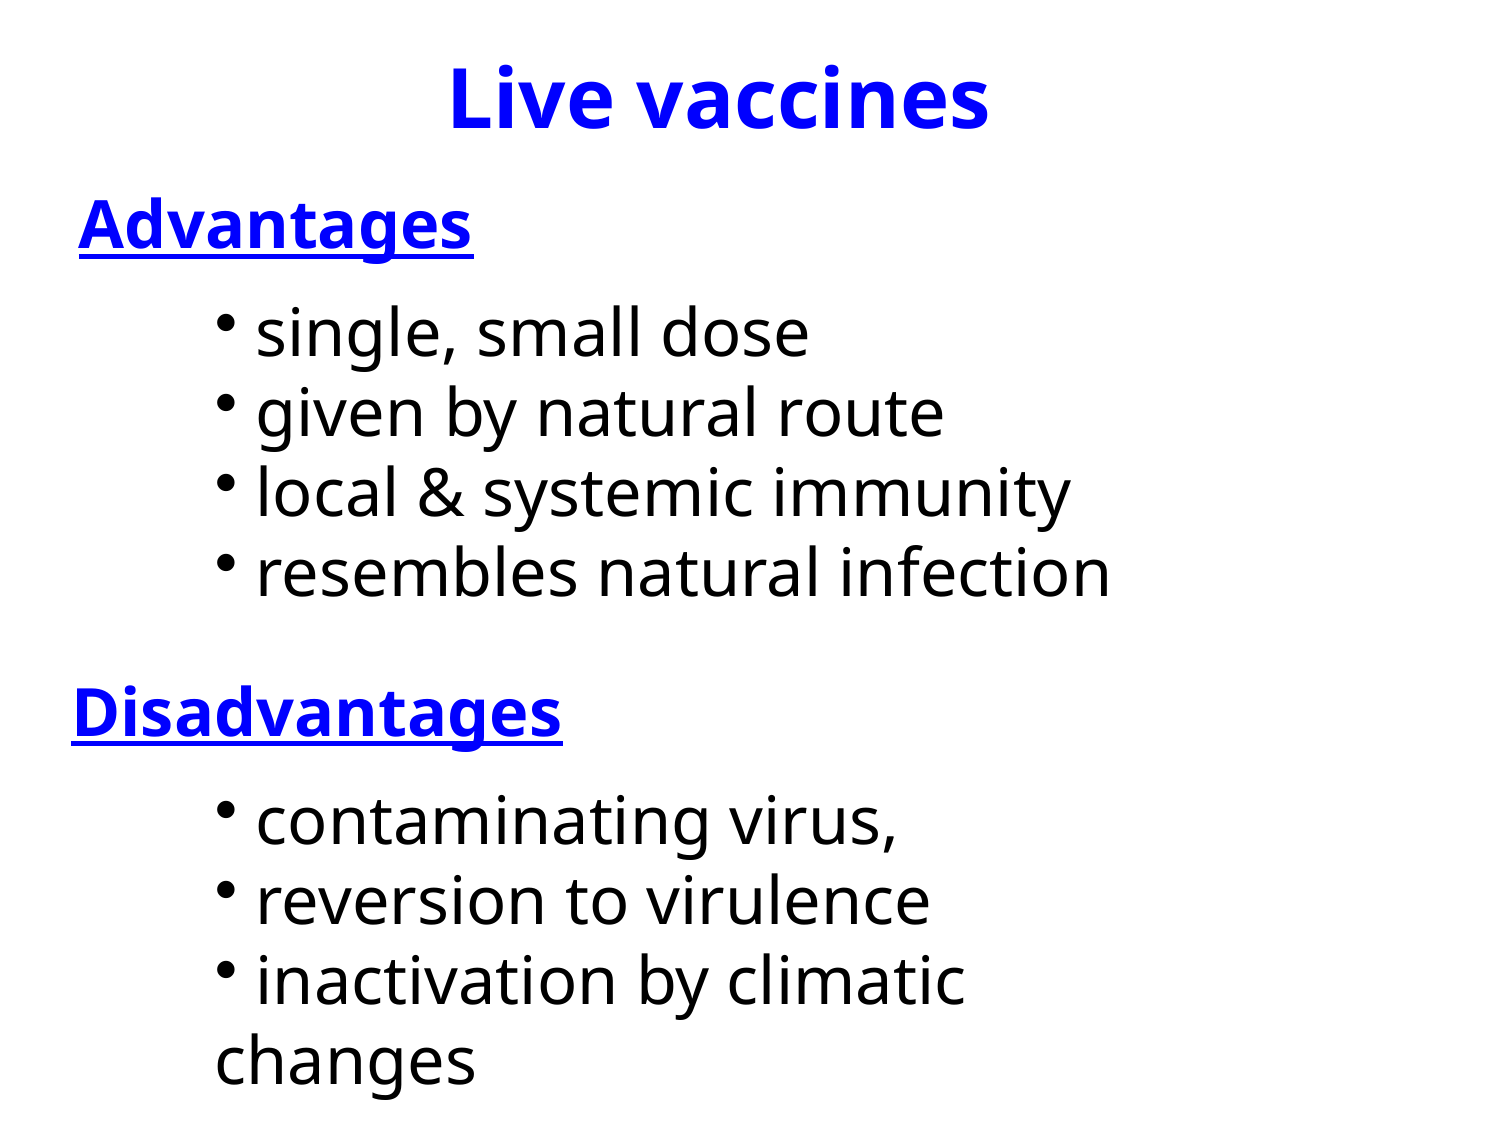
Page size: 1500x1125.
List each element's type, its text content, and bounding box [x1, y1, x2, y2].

text_box Live vaccines [431, 37, 1006, 153]
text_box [87, 662, 1200, 1028]
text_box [87, 174, 1250, 621]
